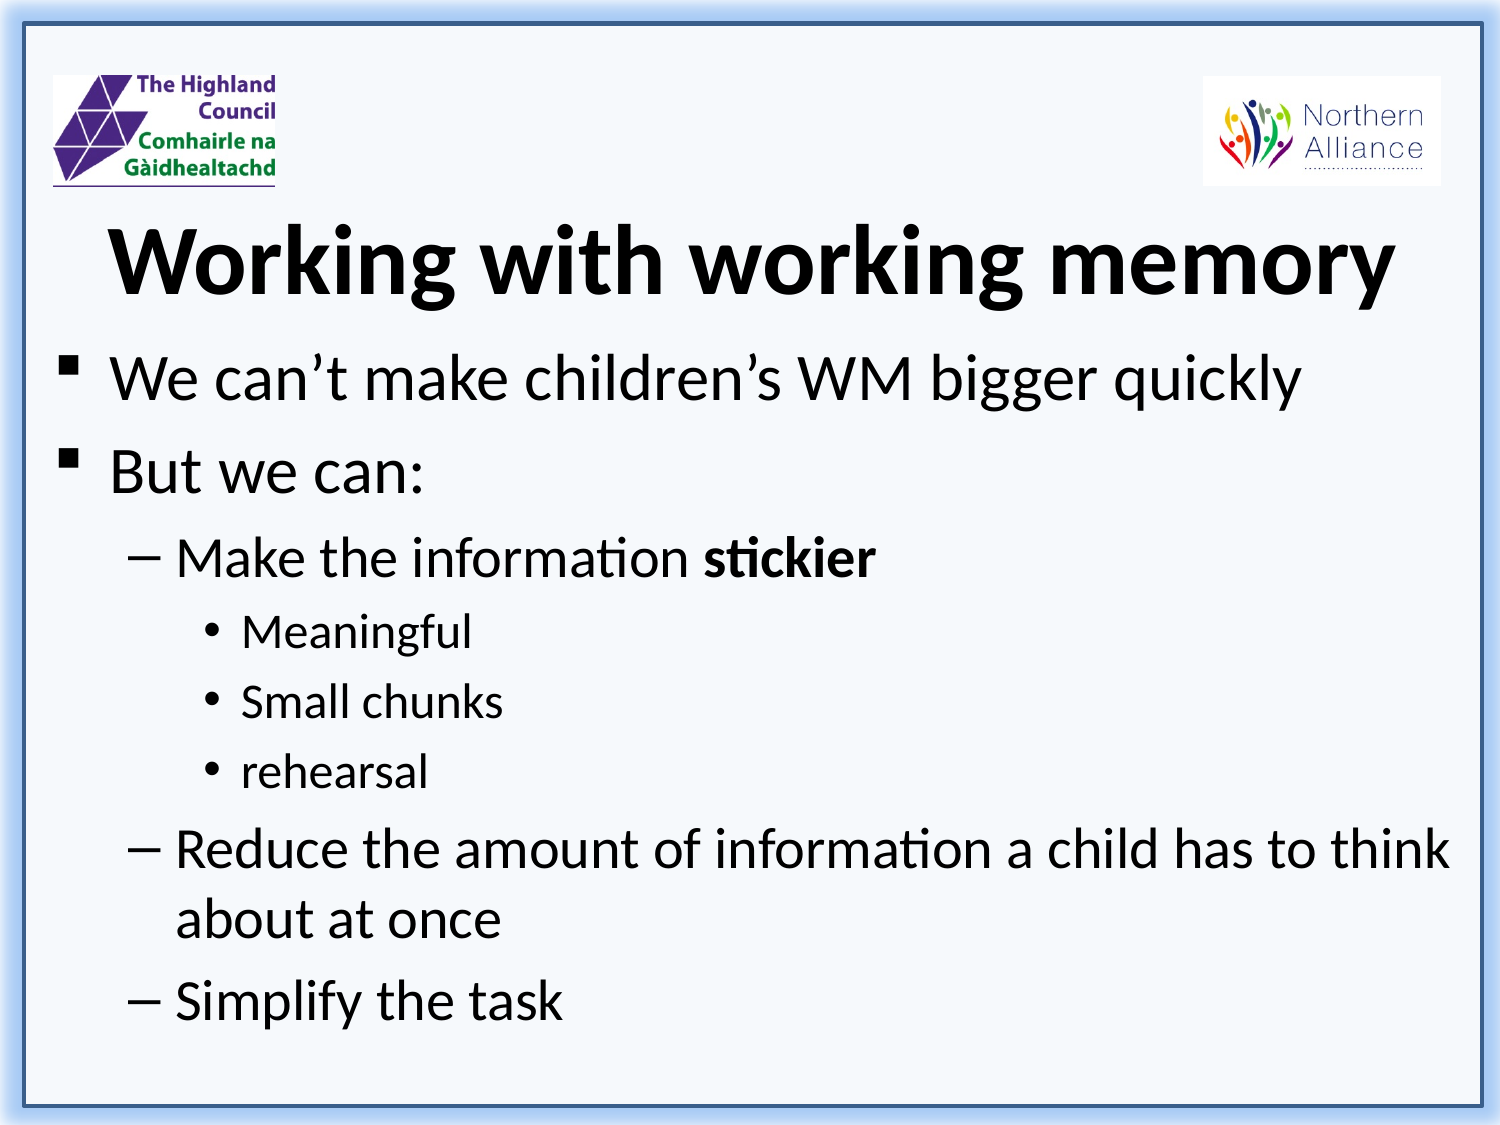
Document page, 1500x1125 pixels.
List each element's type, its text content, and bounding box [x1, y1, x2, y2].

picture [52, 74, 275, 188]
picture [1203, 75, 1441, 187]
text_box [22, 21, 1484, 1108]
title Working with working memory [78, 160, 1428, 326]
list We can’t make children’s WM bigger quickly But we can: Make the information stickier Meaningful Small chunks rehearsal Reduce the amount of information a child has to think about at once Simplify the task [38, 326, 1468, 1069]
